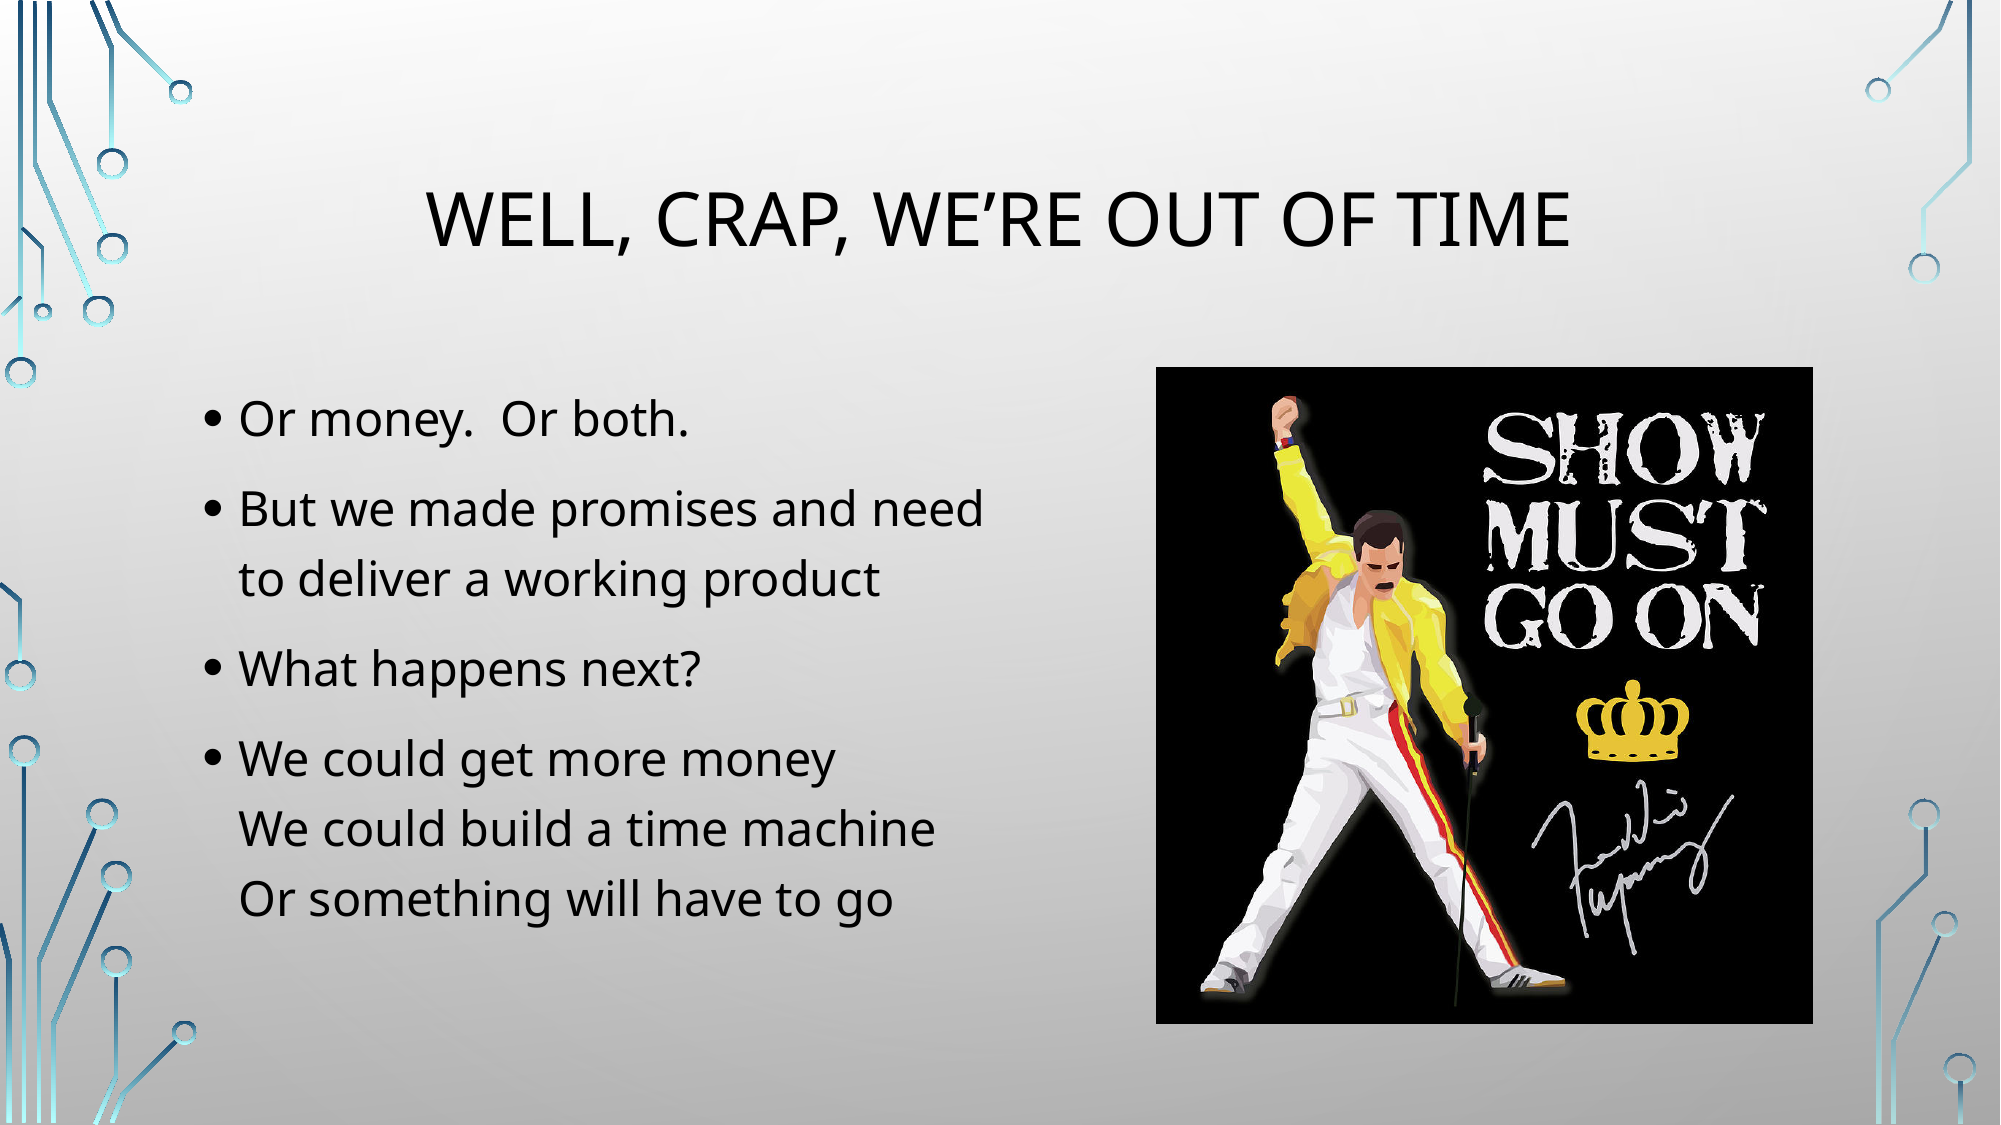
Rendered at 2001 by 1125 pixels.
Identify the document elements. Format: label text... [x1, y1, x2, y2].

text_box [25, 0, 76, 27]
picture [1156, 367, 1813, 1024]
title Well, crap, we’re out of time [187, 101, 1813, 344]
list Or money. Or both. But we made promises and need to deliver a working product What happens next? We could get more money We could build a time machine Or something will have to go [187, 369, 1004, 950]
